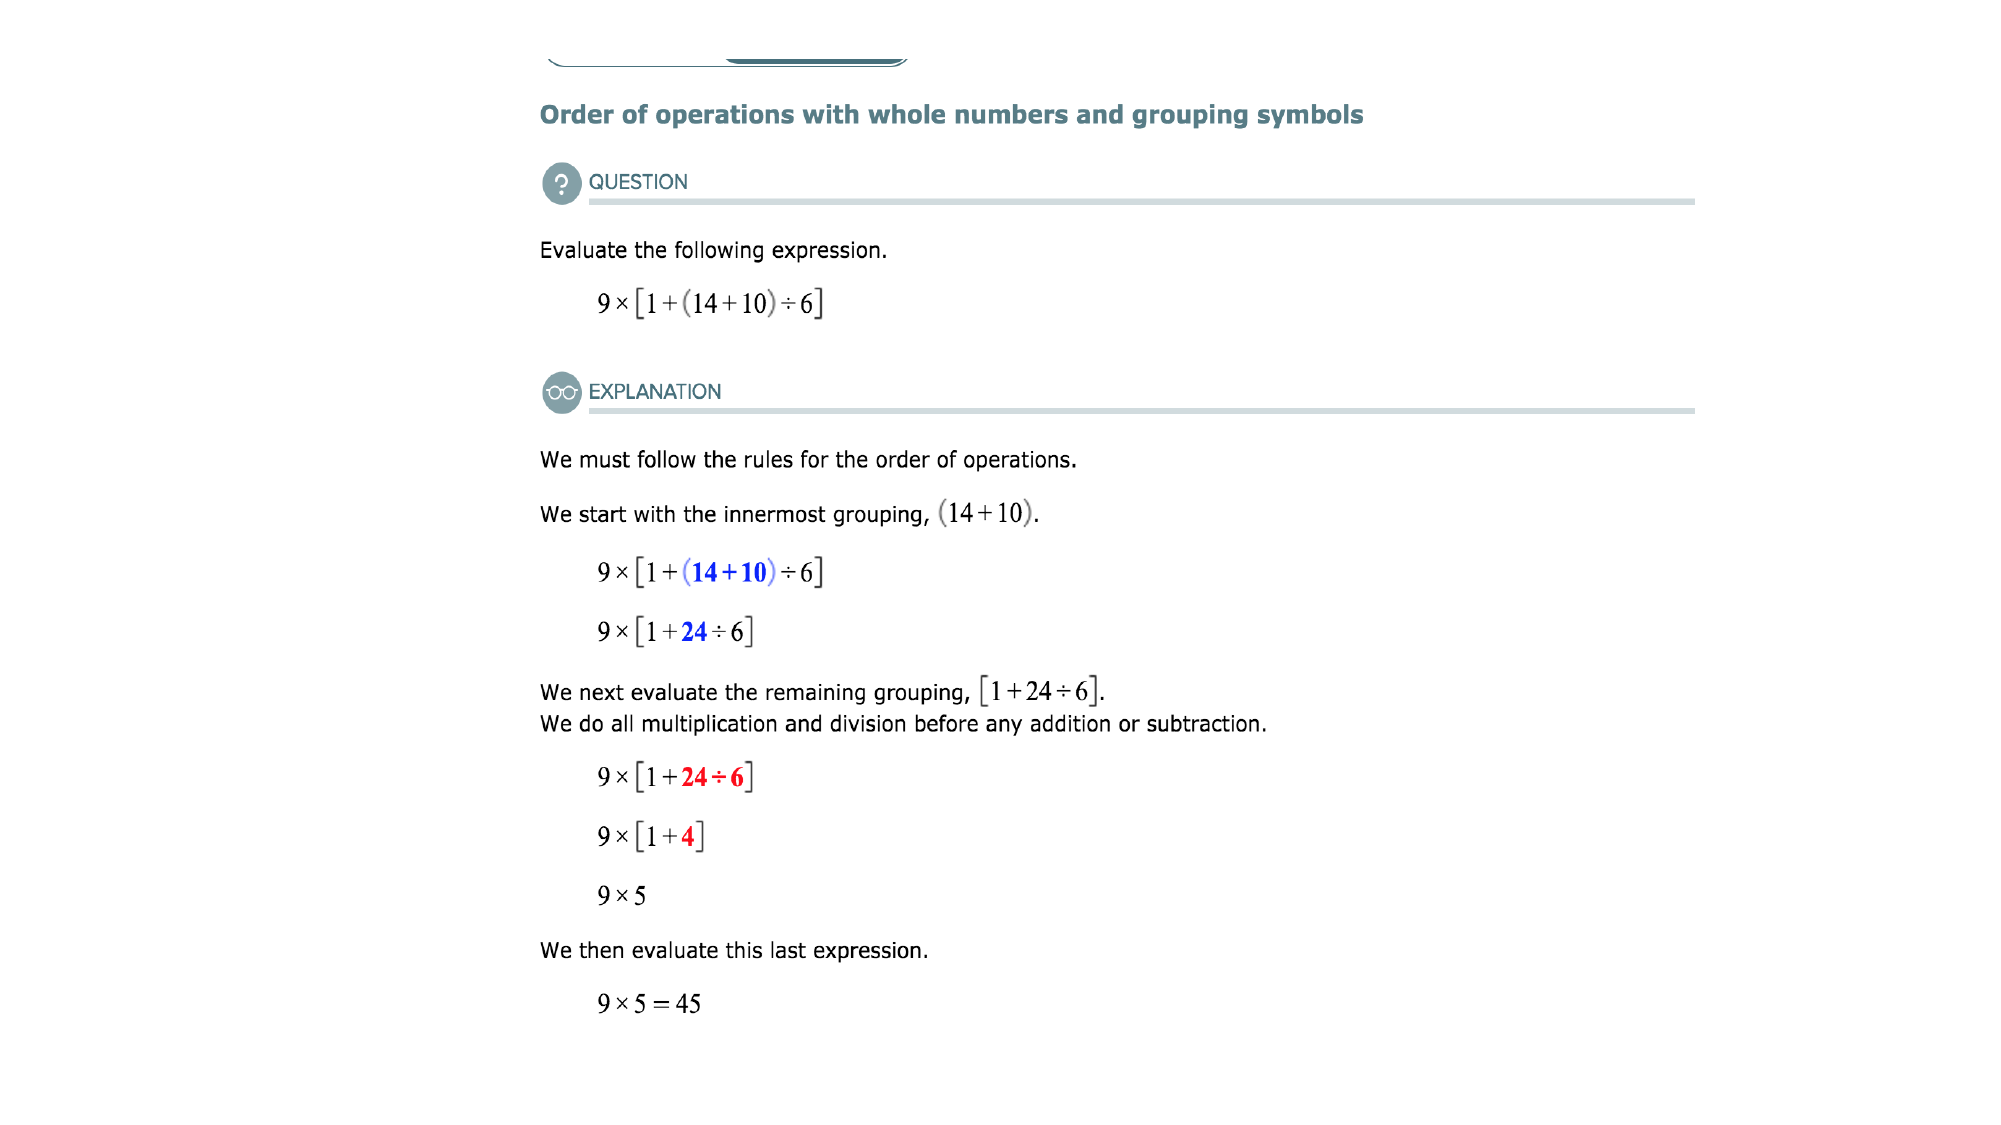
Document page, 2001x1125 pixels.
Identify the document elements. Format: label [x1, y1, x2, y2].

list [342, 59, 2000, 1047]
